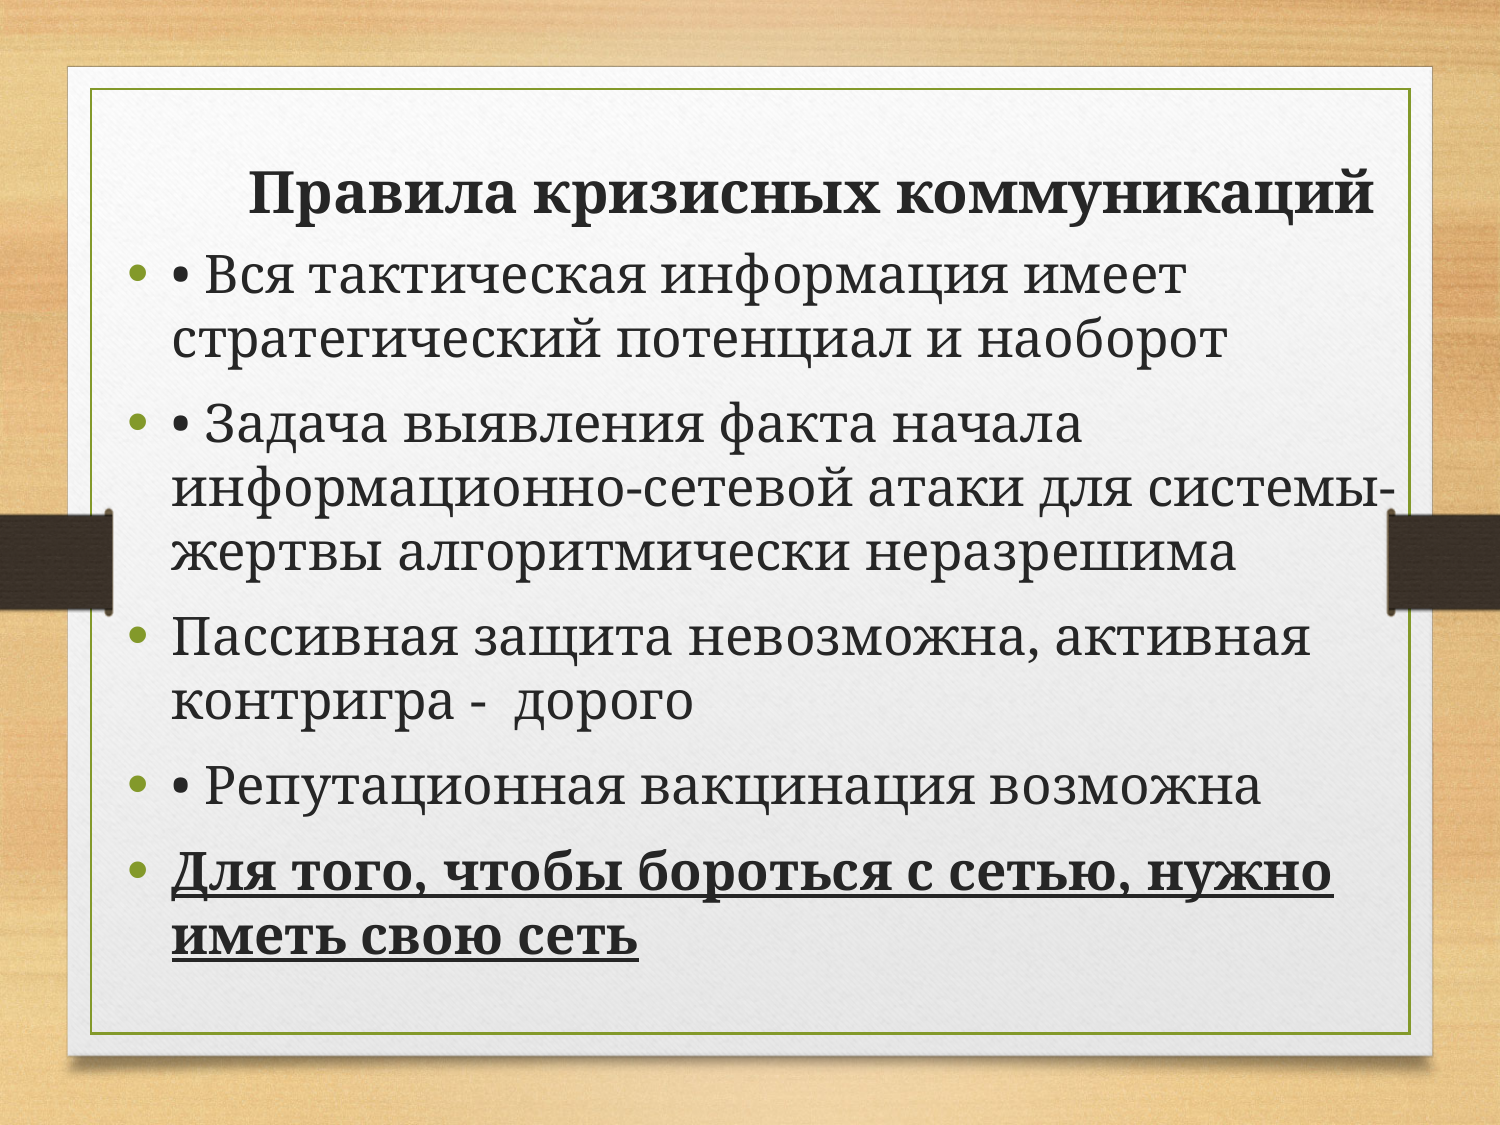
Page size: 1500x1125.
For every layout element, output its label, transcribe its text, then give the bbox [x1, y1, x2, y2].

list • Вся тактическая информация имеет стратегический потенциал и наоборот • Задача выявления факта начала информационно-сетевой атаки для системы- жертвы алгоритмически неразрешима Пассивная защита невозможна, активная контригра - дорого • Репутационная вакцинация возможна Для того, чтобы бороться с сетью, нужно иметь свою сеть [112, 232, 1500, 976]
title Правила кризисных коммуникаций [123, 45, 1500, 232]
picture [0, 0, 1500, 1125]
